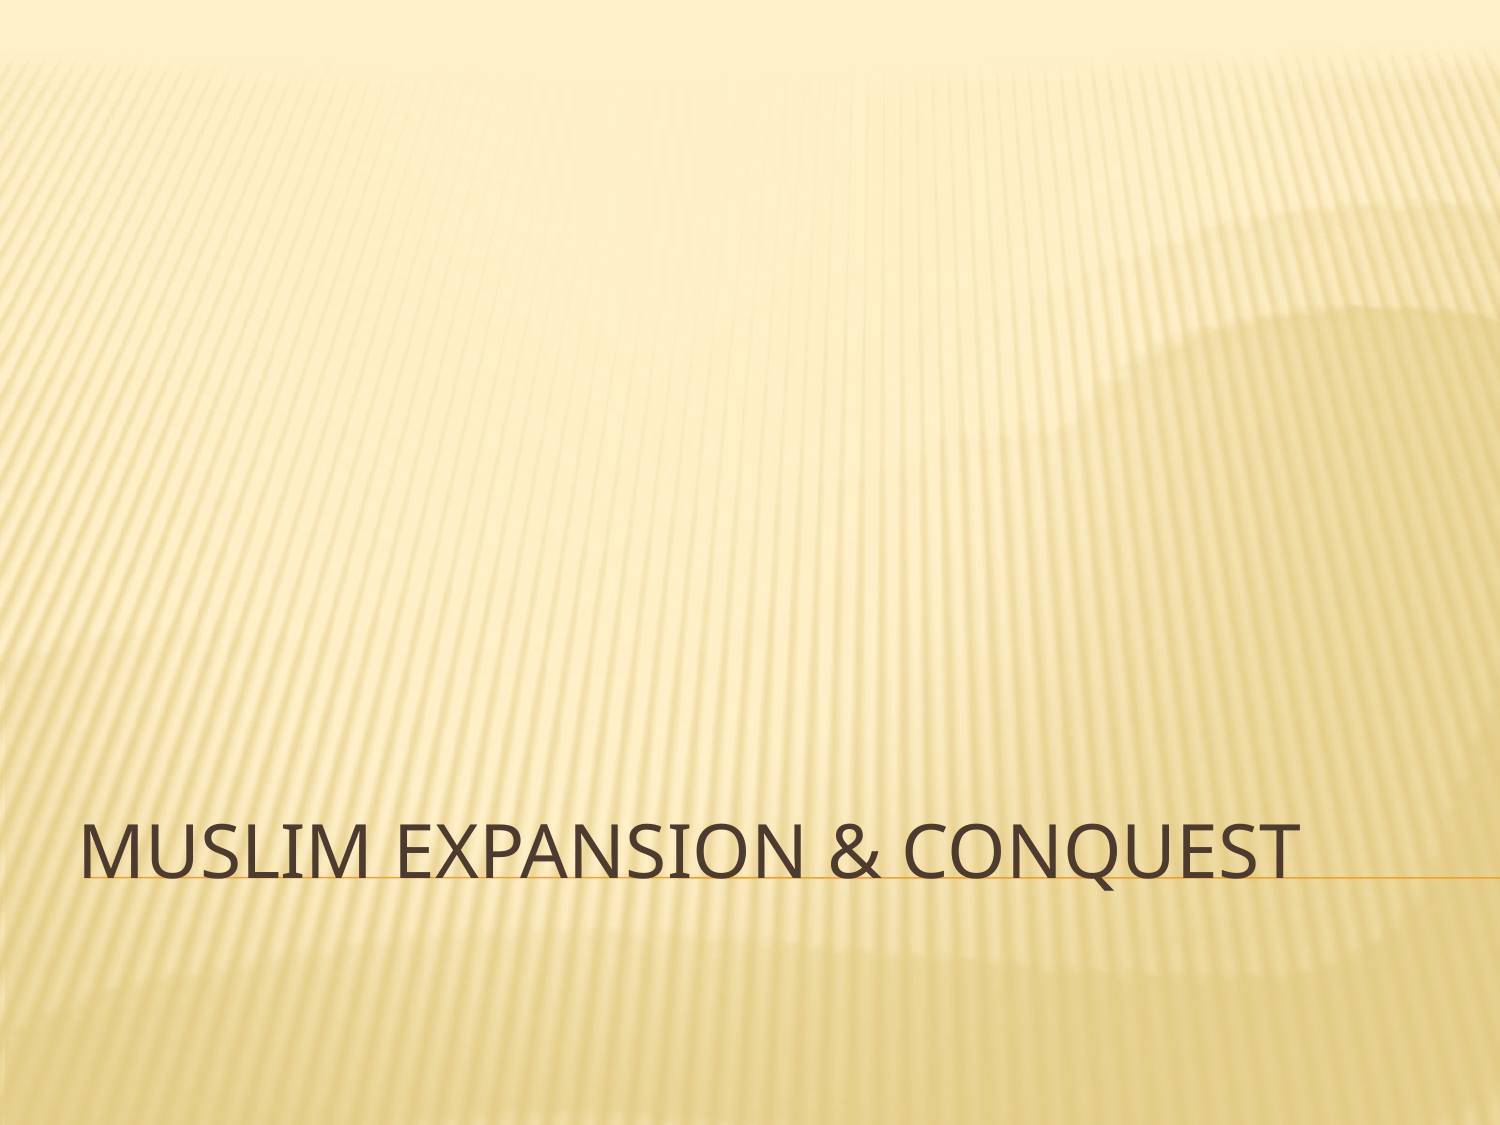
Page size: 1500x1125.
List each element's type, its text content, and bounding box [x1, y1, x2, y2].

title Muslim Expansion & Conquest [62, 796, 1450, 997]
